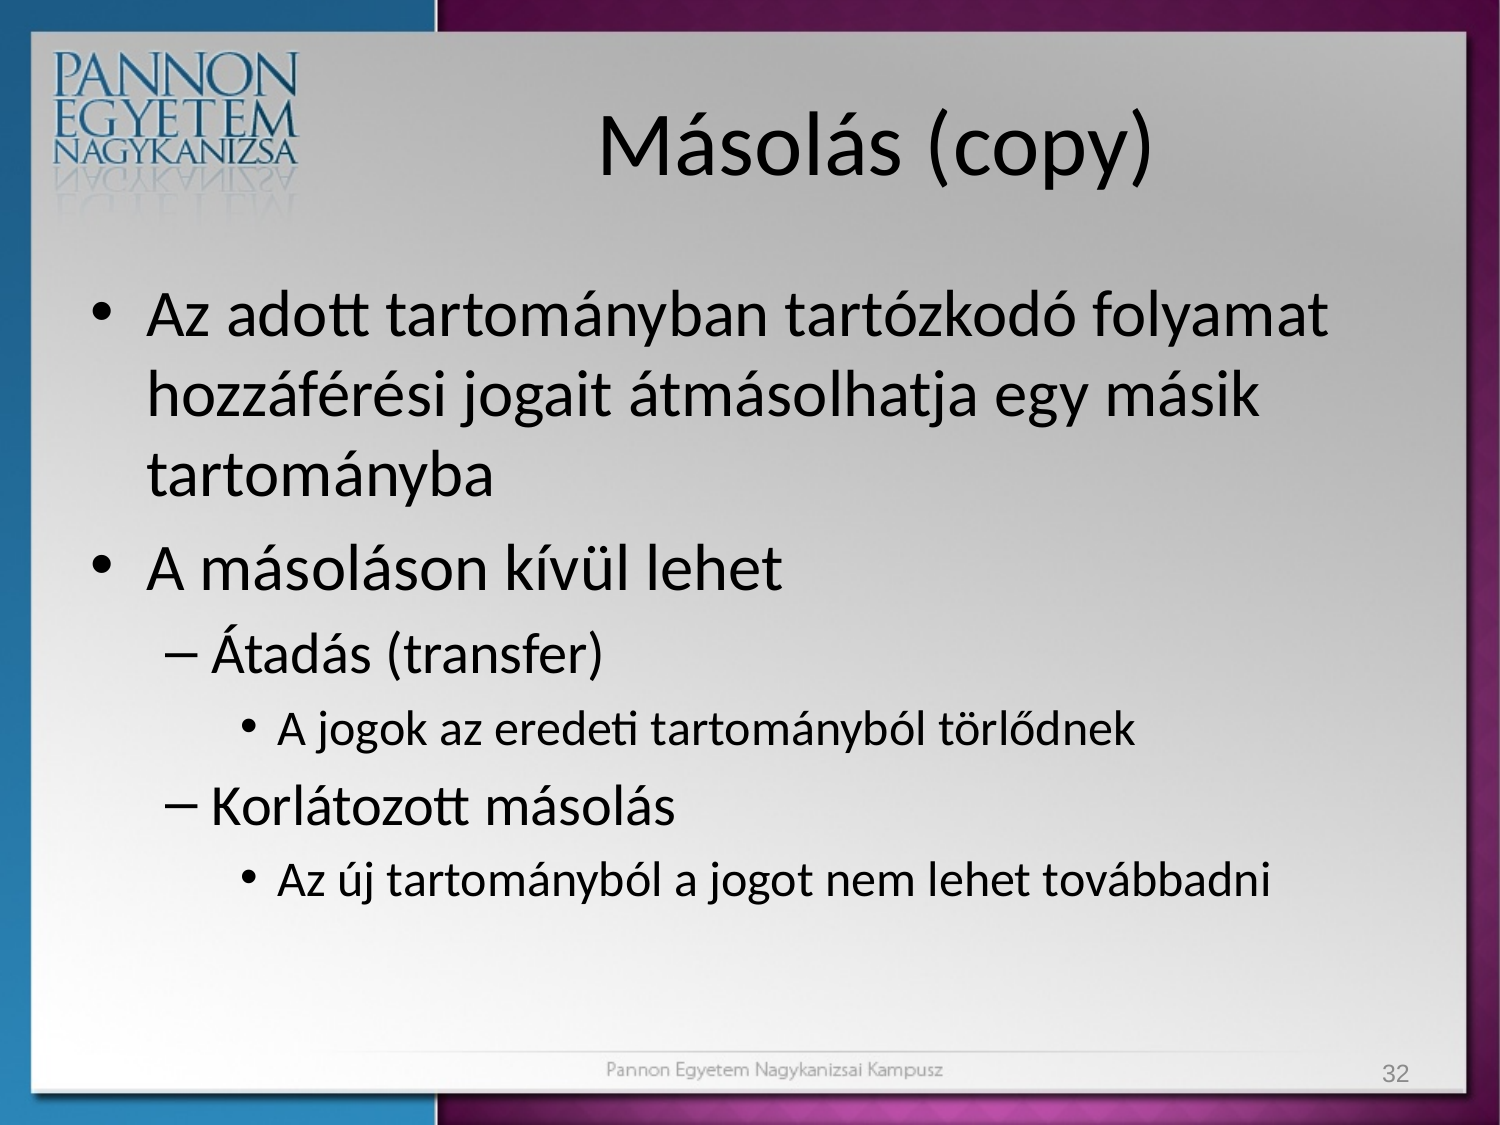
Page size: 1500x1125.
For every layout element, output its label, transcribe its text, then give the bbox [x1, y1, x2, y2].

picture [0, 0, 1500, 1125]
list Az adott tartományban tartózkodó folyamat hozzáférési jogait átmásolhatja egy másik tartományba A másoláson kívül lehet Átadás (transfer) A jogok az eredeti tartományból törlődnek Korlátozott másolás Az új tartományból a jogot nem lehet továbbadni [75, 262, 1425, 1038]
title Másolás (copy) [328, 45, 1425, 233]
slide_number 32 [1074, 1042, 1425, 1103]
